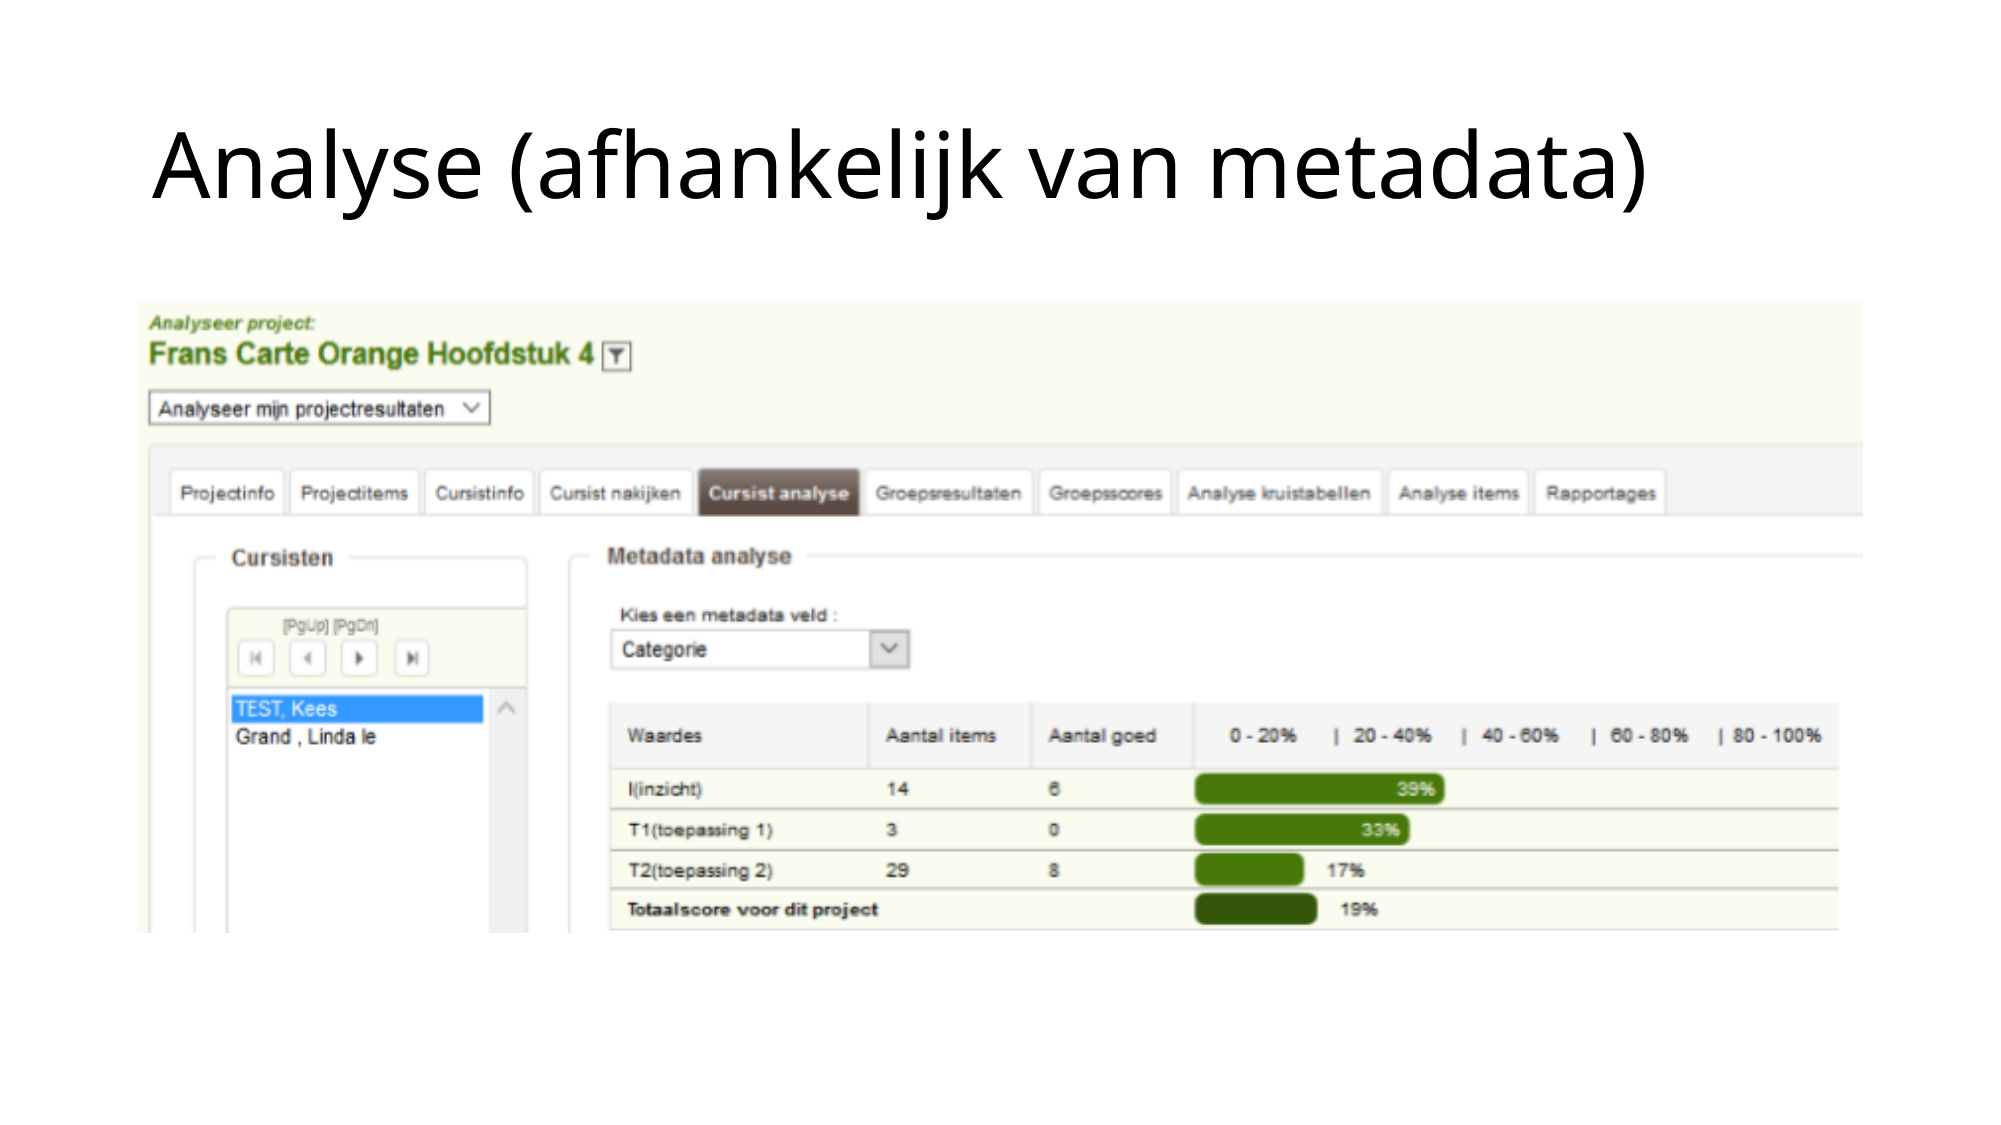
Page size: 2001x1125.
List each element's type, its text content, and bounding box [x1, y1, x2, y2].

picture [137, 299, 1863, 933]
title Analyse (afhankelijk van metadata) [137, 59, 1863, 278]
